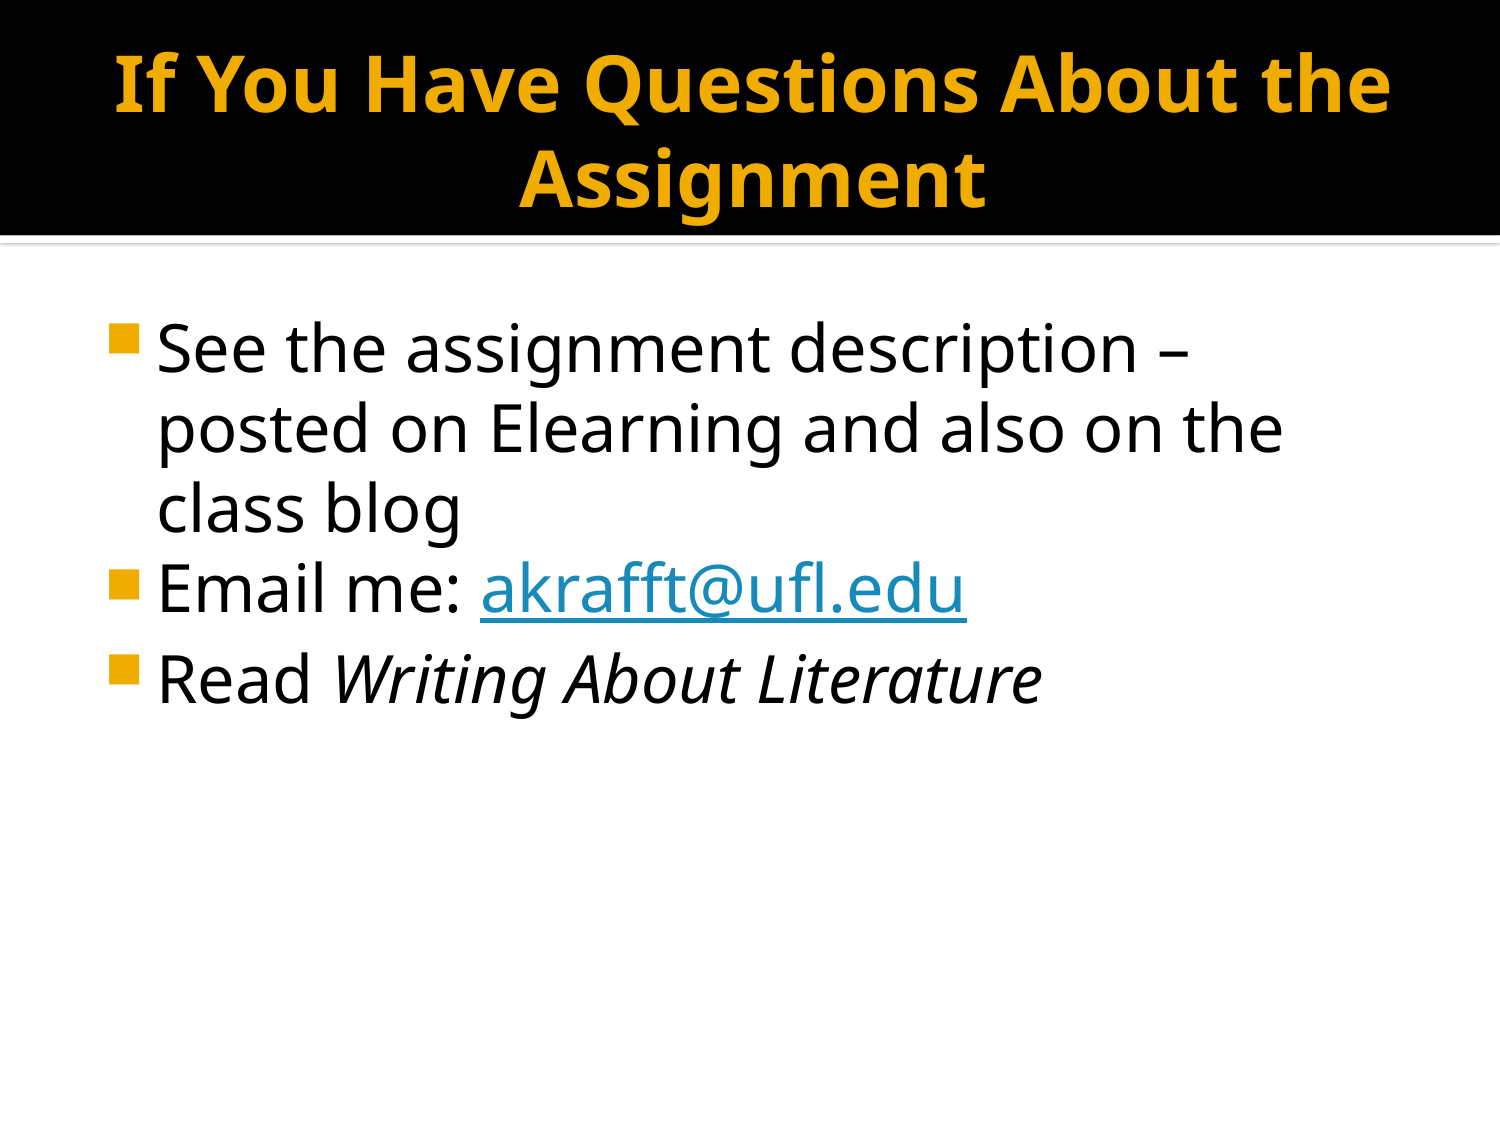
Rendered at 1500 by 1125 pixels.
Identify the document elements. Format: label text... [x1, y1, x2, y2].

title If You Have Questions About the Assignment [75, 25, 1425, 231]
list See the assignment description – posted on Elearning and also on the class blog Email me: akrafft@ufl.edu Read Writing About Literature [75, 291, 1425, 1050]
